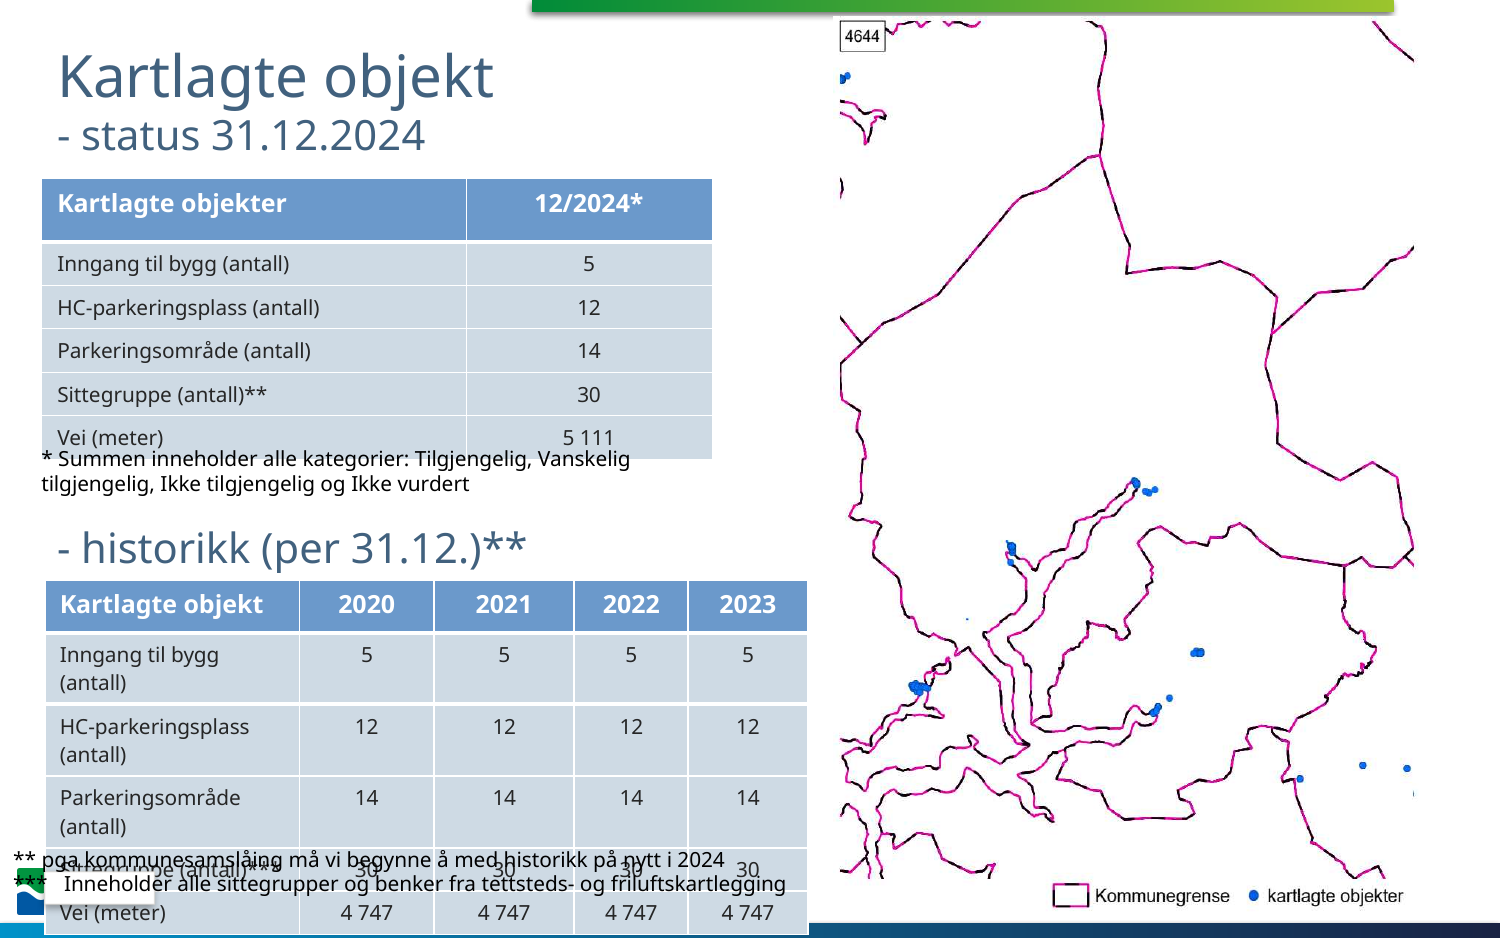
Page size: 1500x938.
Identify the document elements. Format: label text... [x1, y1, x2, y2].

table_cell 14 [467, 329, 712, 372]
table_cell Parkeringsområde (antall) [46, 777, 299, 838]
table_cell Vei (meter) [46, 904, 299, 934]
table_cell 5 111 [467, 416, 712, 459]
table_cell 5 [300, 635, 433, 702]
table_header 2022 [575, 581, 687, 631]
table_cell 4 747 [300, 904, 433, 934]
table_cell 5 [435, 635, 573, 702]
table_cell 4 747 [435, 904, 573, 934]
text_box * Summen inneholder alle kategorier: Tilgjengelig, Vanskelig tilgjengelig, Ikke tilgjengelig og Ikke vurdert [26, 438, 711, 504]
table_cell 12 [435, 706, 573, 775]
table_cell 12 [300, 706, 433, 775]
table_cell 5 [575, 635, 687, 702]
table_cell 5 [467, 244, 712, 285]
table_cell HC-parkeringsplass (antall) [46, 706, 299, 775]
table_cell HC-parkeringsplass (antall) [42, 286, 466, 328]
table_header 2021 [435, 581, 573, 631]
table_cell 12 [575, 706, 687, 775]
table_cell Inngang til bygg (antall) [42, 244, 466, 285]
picture [833, 16, 1419, 913]
table_cell 4 747 [575, 904, 687, 934]
table_cell 14 [300, 777, 433, 838]
table_cell 30 [802, 849, 807, 890]
table_header 12/2024* [467, 179, 712, 240]
table_cell 14 [575, 777, 687, 838]
table_cell Parkeringsområde (antall) [42, 329, 466, 372]
table_cell 14 [689, 777, 807, 847]
table_cell Inngang til bygg (antall) [46, 635, 299, 702]
table_cell Vei (meter) [42, 416, 466, 438]
table_header Kartlagte objekter [42, 179, 466, 240]
text_box ** pga kommunesamslåing må vi begynne å med historikk på nytt i 2024 *** Inneholder alle sittegrupper og benker fra tettsteds- og friluftskartlegging [0, 838, 802, 904]
table_cell Sittegruppe (antall)** [42, 373, 466, 415]
text_box Kartlagte objekt - status 31.12.2024 [42, 24, 828, 167]
table_header Kartlagte objekt [46, 581, 299, 631]
table_cell 5 [689, 635, 807, 702]
table_header 2023 [689, 581, 807, 631]
table_cell 4 747 [689, 892, 807, 934]
text_box - historikk (per 31.12.)** [42, 496, 828, 580]
table_header 2020 [300, 581, 433, 631]
table_cell 12 [689, 706, 807, 775]
table_cell 14 [435, 777, 573, 838]
table_cell 12 [467, 286, 712, 328]
table_cell 30 [467, 373, 712, 415]
